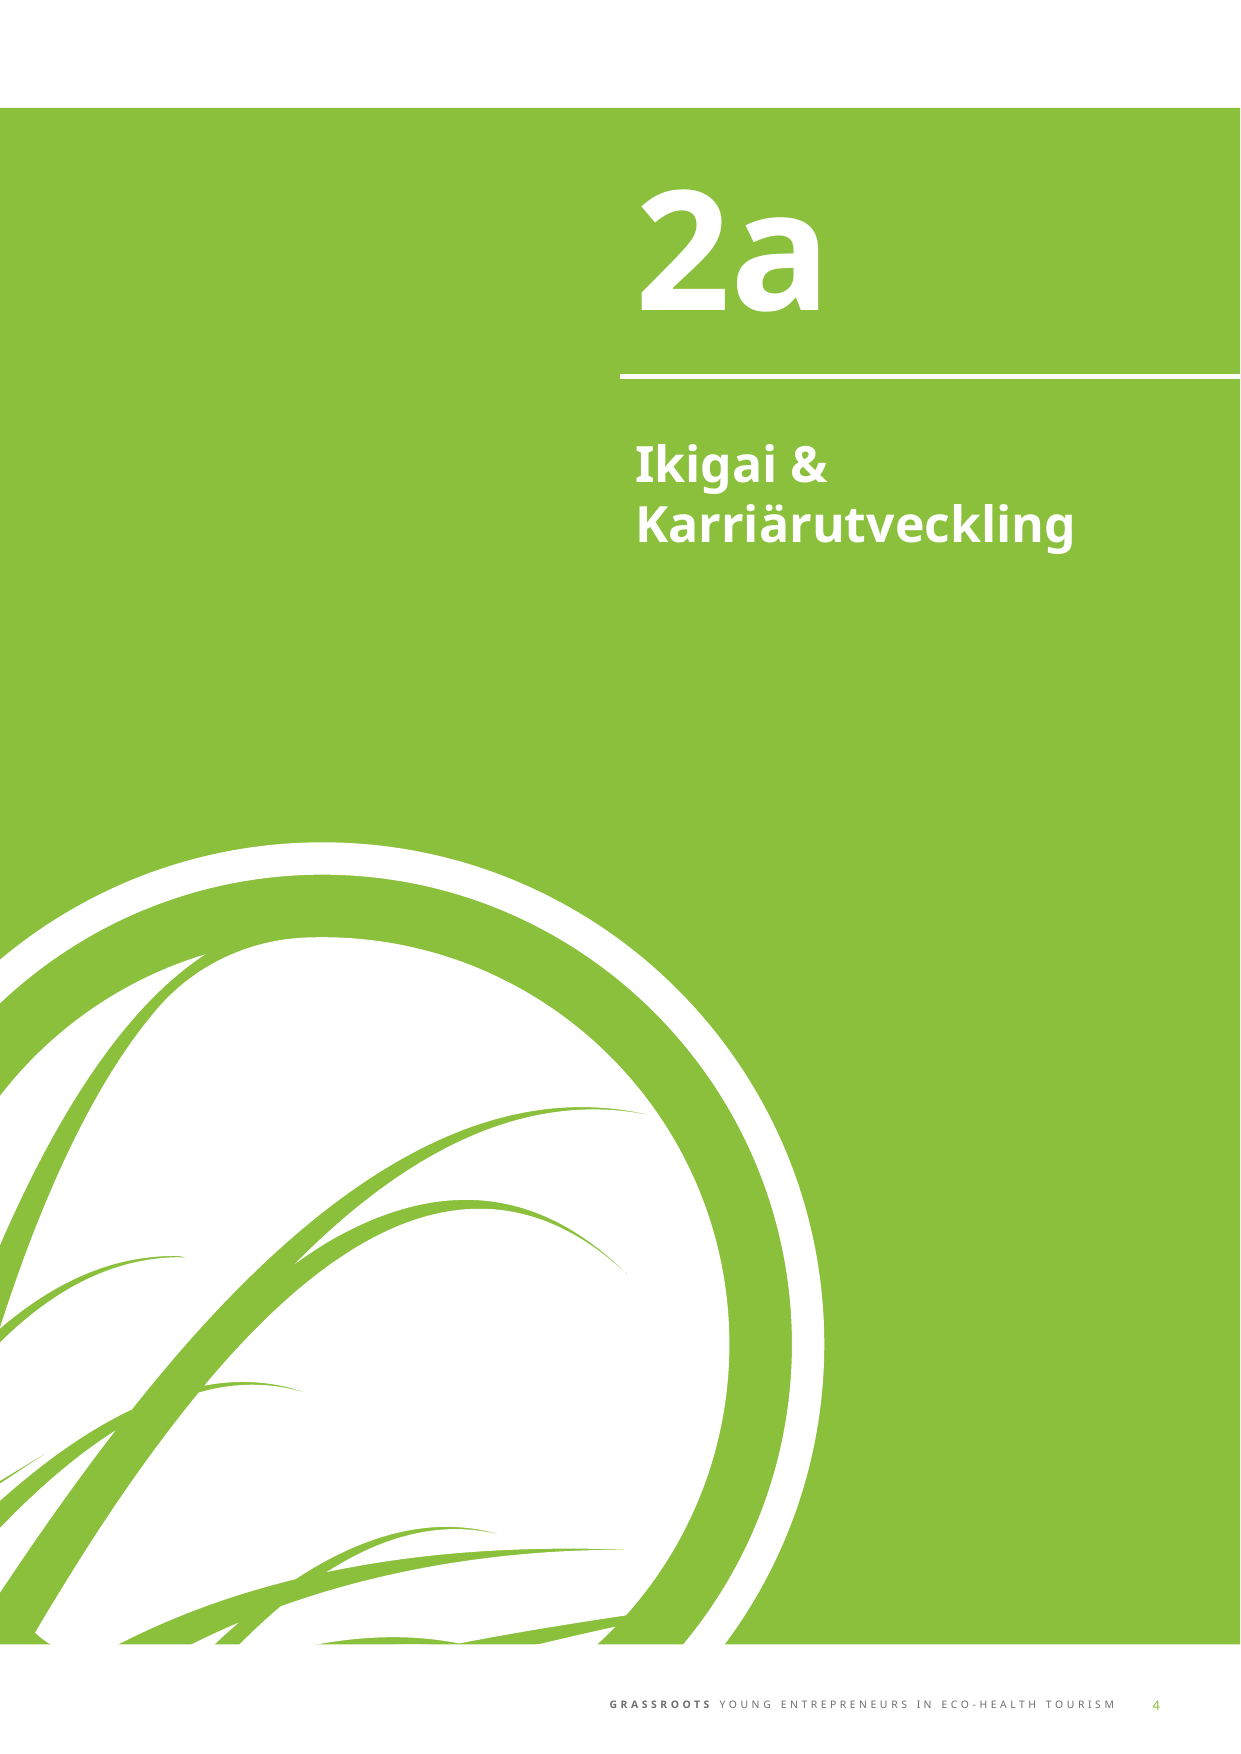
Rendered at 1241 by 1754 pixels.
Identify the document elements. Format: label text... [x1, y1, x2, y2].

list Ikigai & Karriärutveckling [620, 425, 1153, 754]
slide_number 4 [1125, 1666, 1187, 1743]
list 2a [620, 136, 941, 425]
